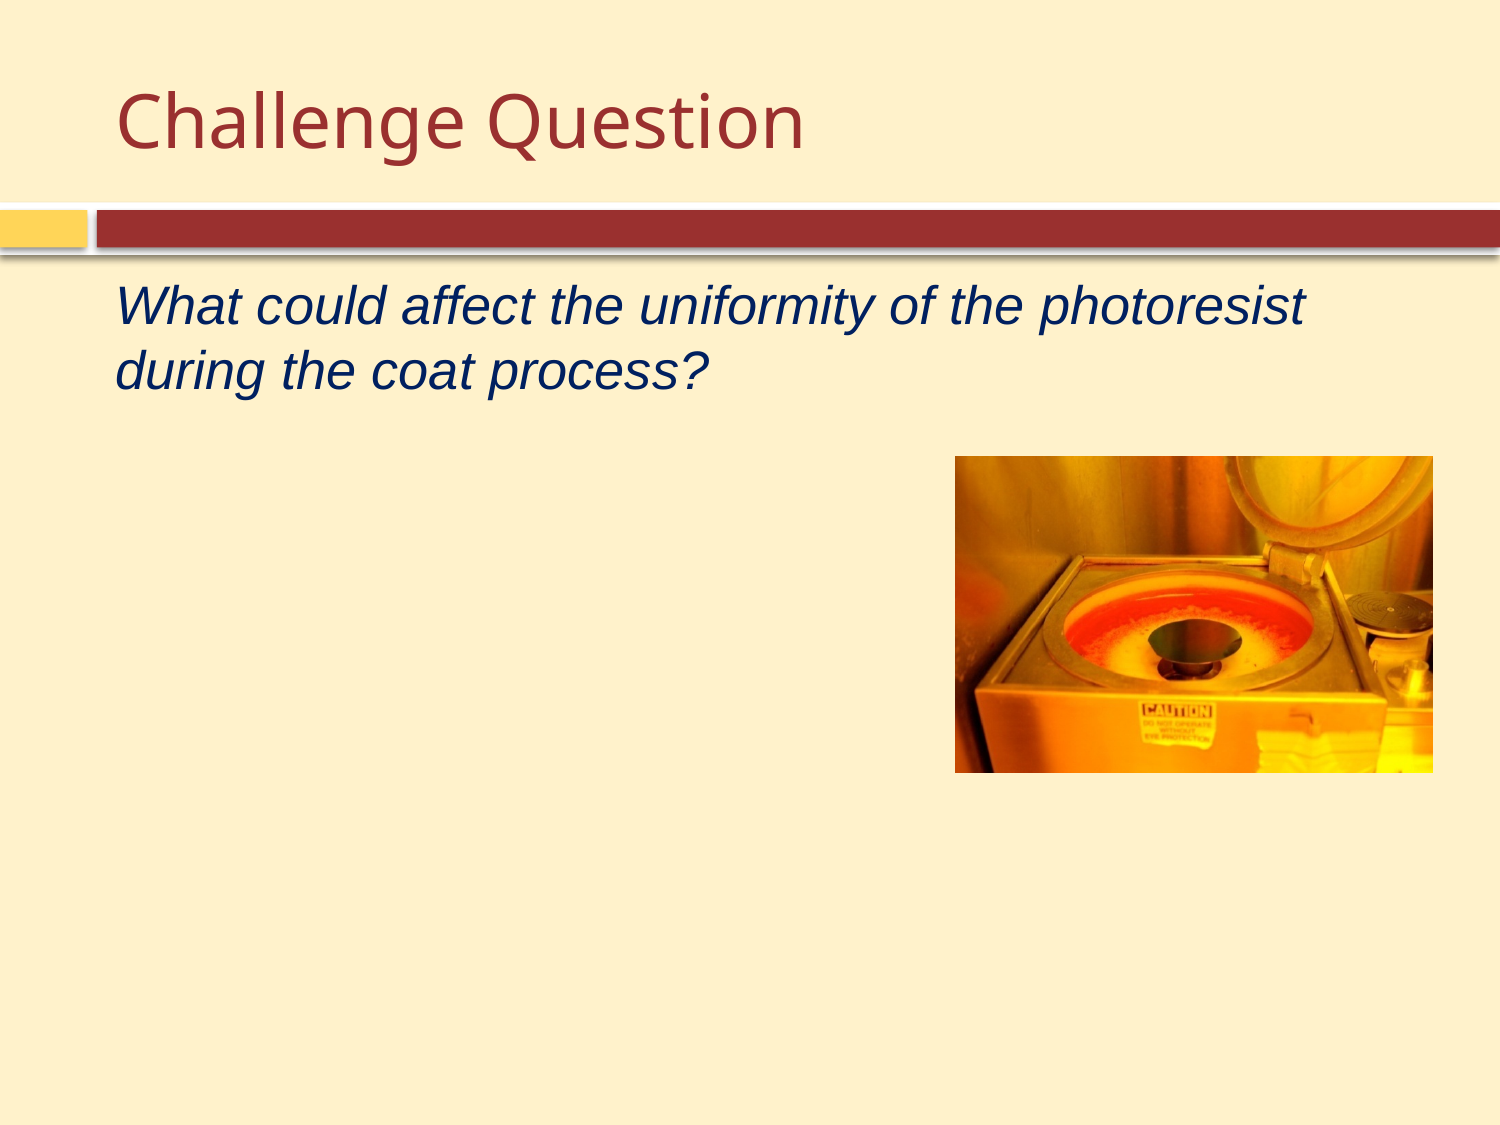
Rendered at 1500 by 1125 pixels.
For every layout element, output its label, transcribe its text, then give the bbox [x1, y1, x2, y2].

title Challenge Question [100, 37, 1438, 200]
list What could affect the uniformity of the photoresist during the coat process? [100, 262, 1438, 1000]
picture [955, 456, 1433, 773]
